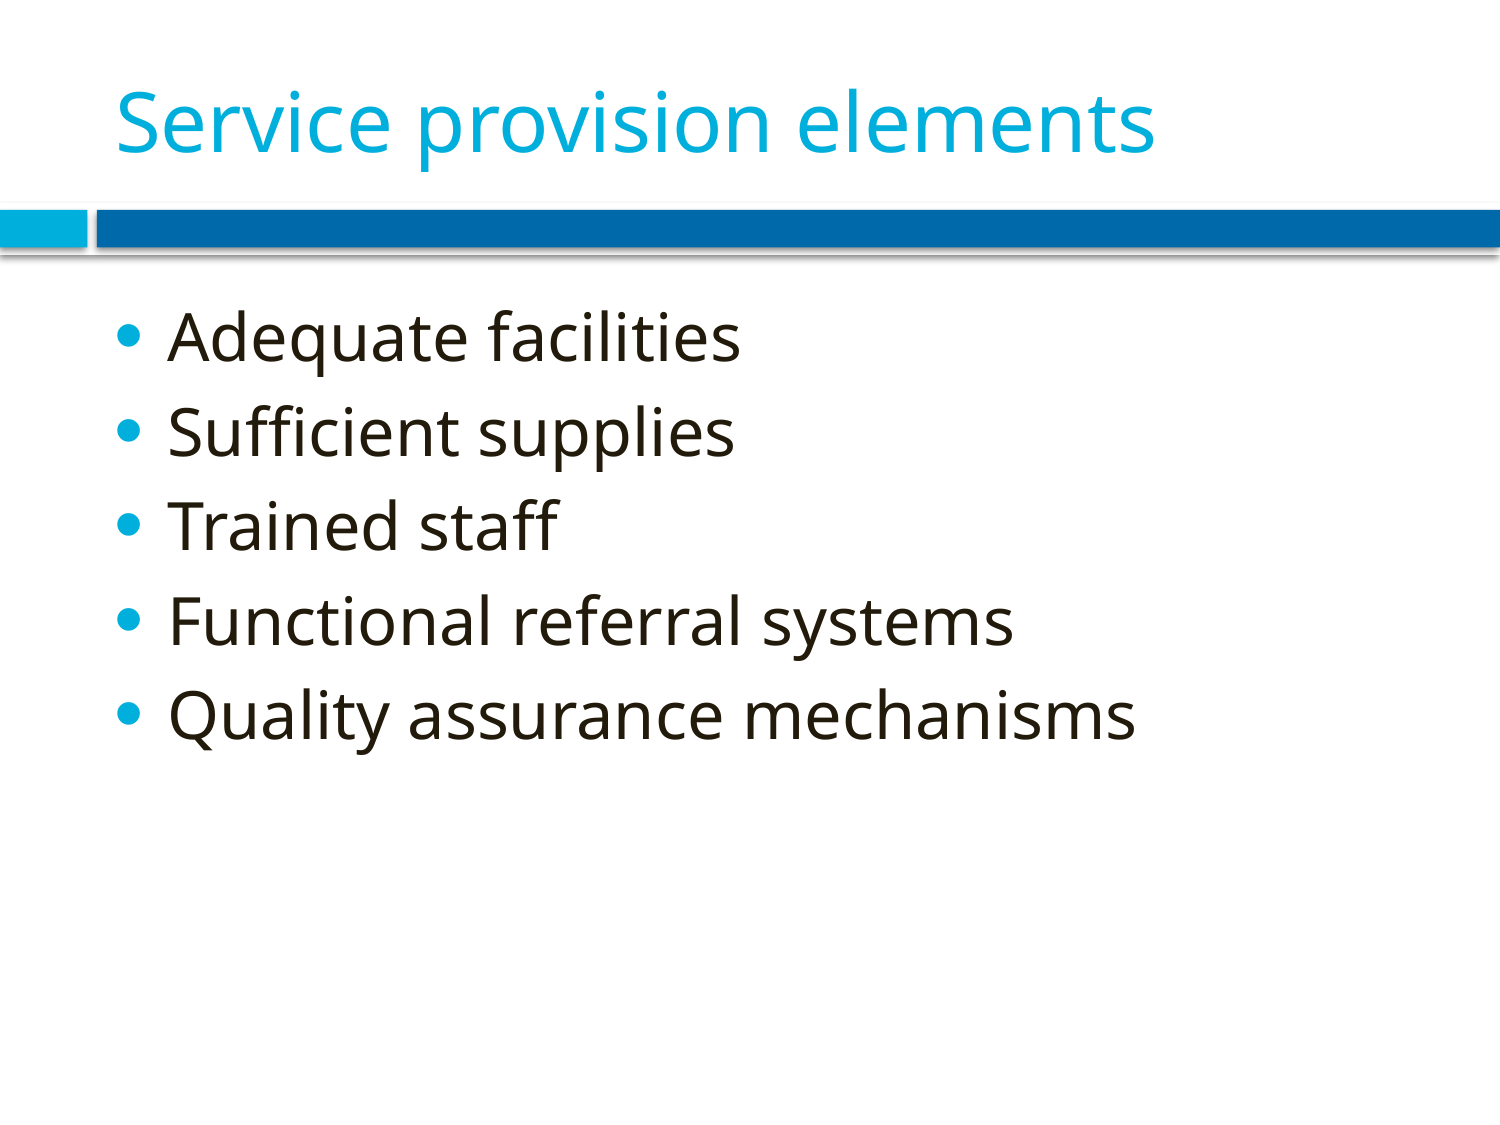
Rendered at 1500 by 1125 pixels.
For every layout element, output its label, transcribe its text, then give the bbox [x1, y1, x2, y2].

list Adequate facilities Sufficient supplies Trained staff Functional referral systems Quality assurance mechanisms [99, 287, 1438, 1025]
title Service provision elements [100, 37, 1438, 200]
